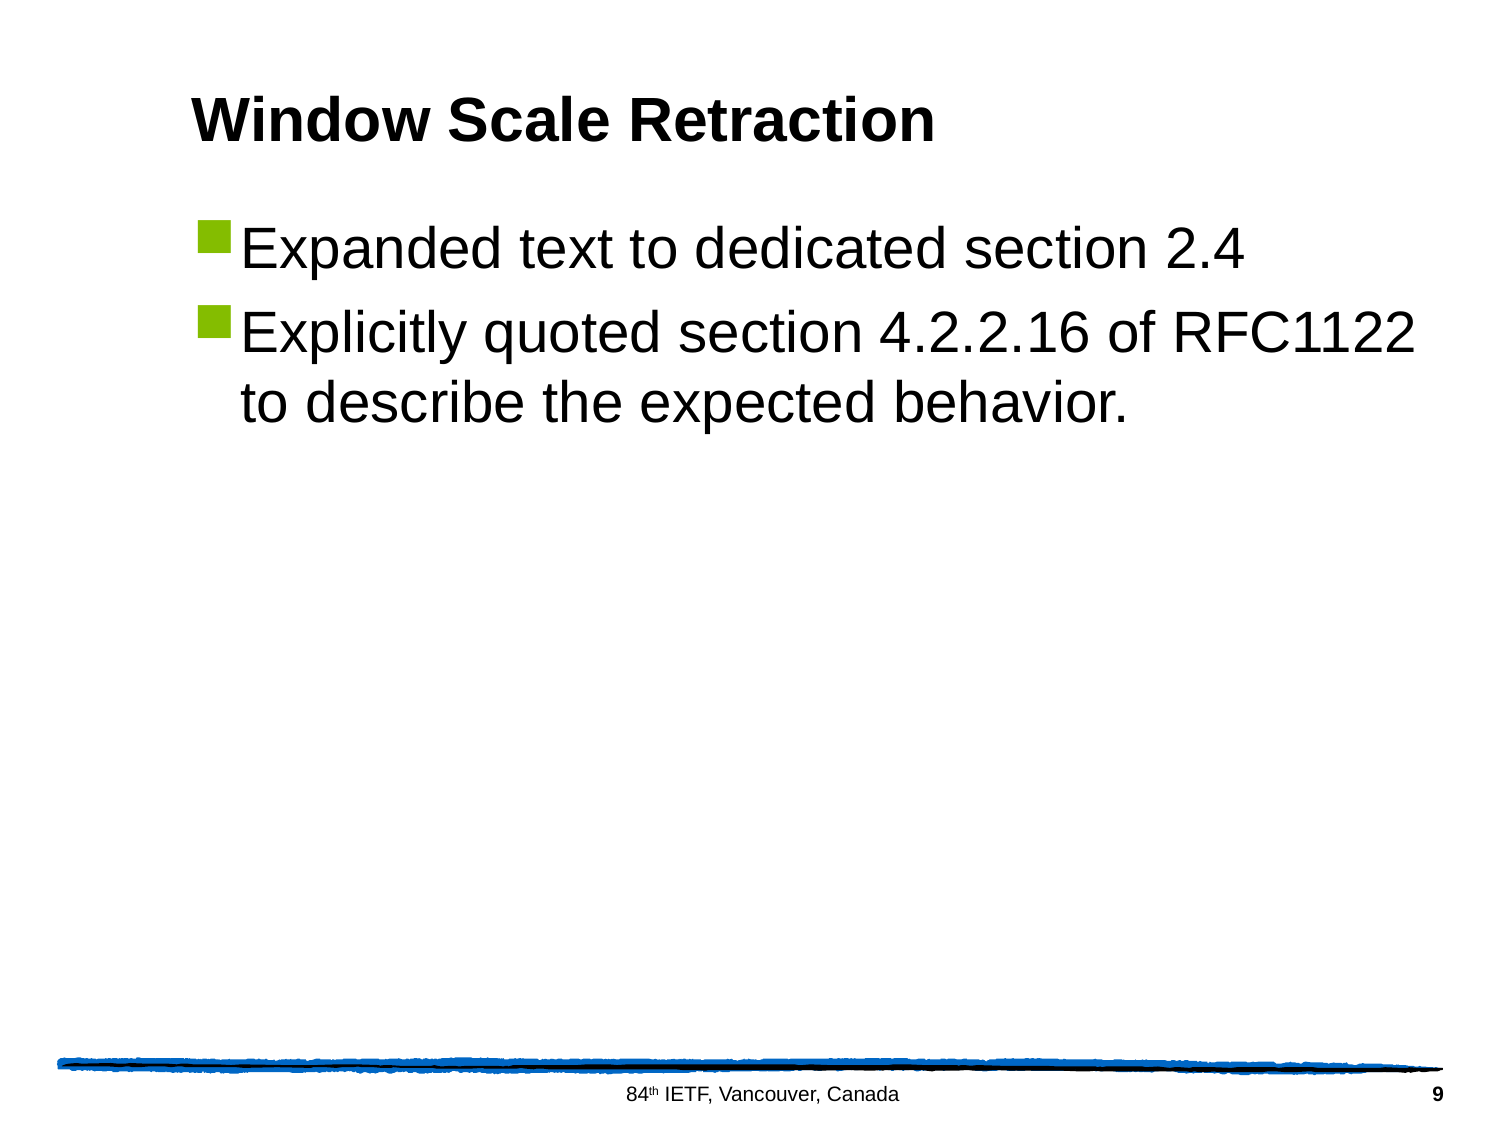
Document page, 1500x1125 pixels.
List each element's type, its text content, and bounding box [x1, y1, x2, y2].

list Expanded text to dedicated section 2.4 Explicitly quoted section 4.2.2.16 of RFC1122 to describe the expected behavior. [191, 209, 1440, 1038]
title Window Scale Retraction [191, 57, 1441, 176]
slide_number 9 [1346, 1072, 1460, 1111]
footer 84th IETF, Vancouver, Canada [463, 1073, 1063, 1112]
